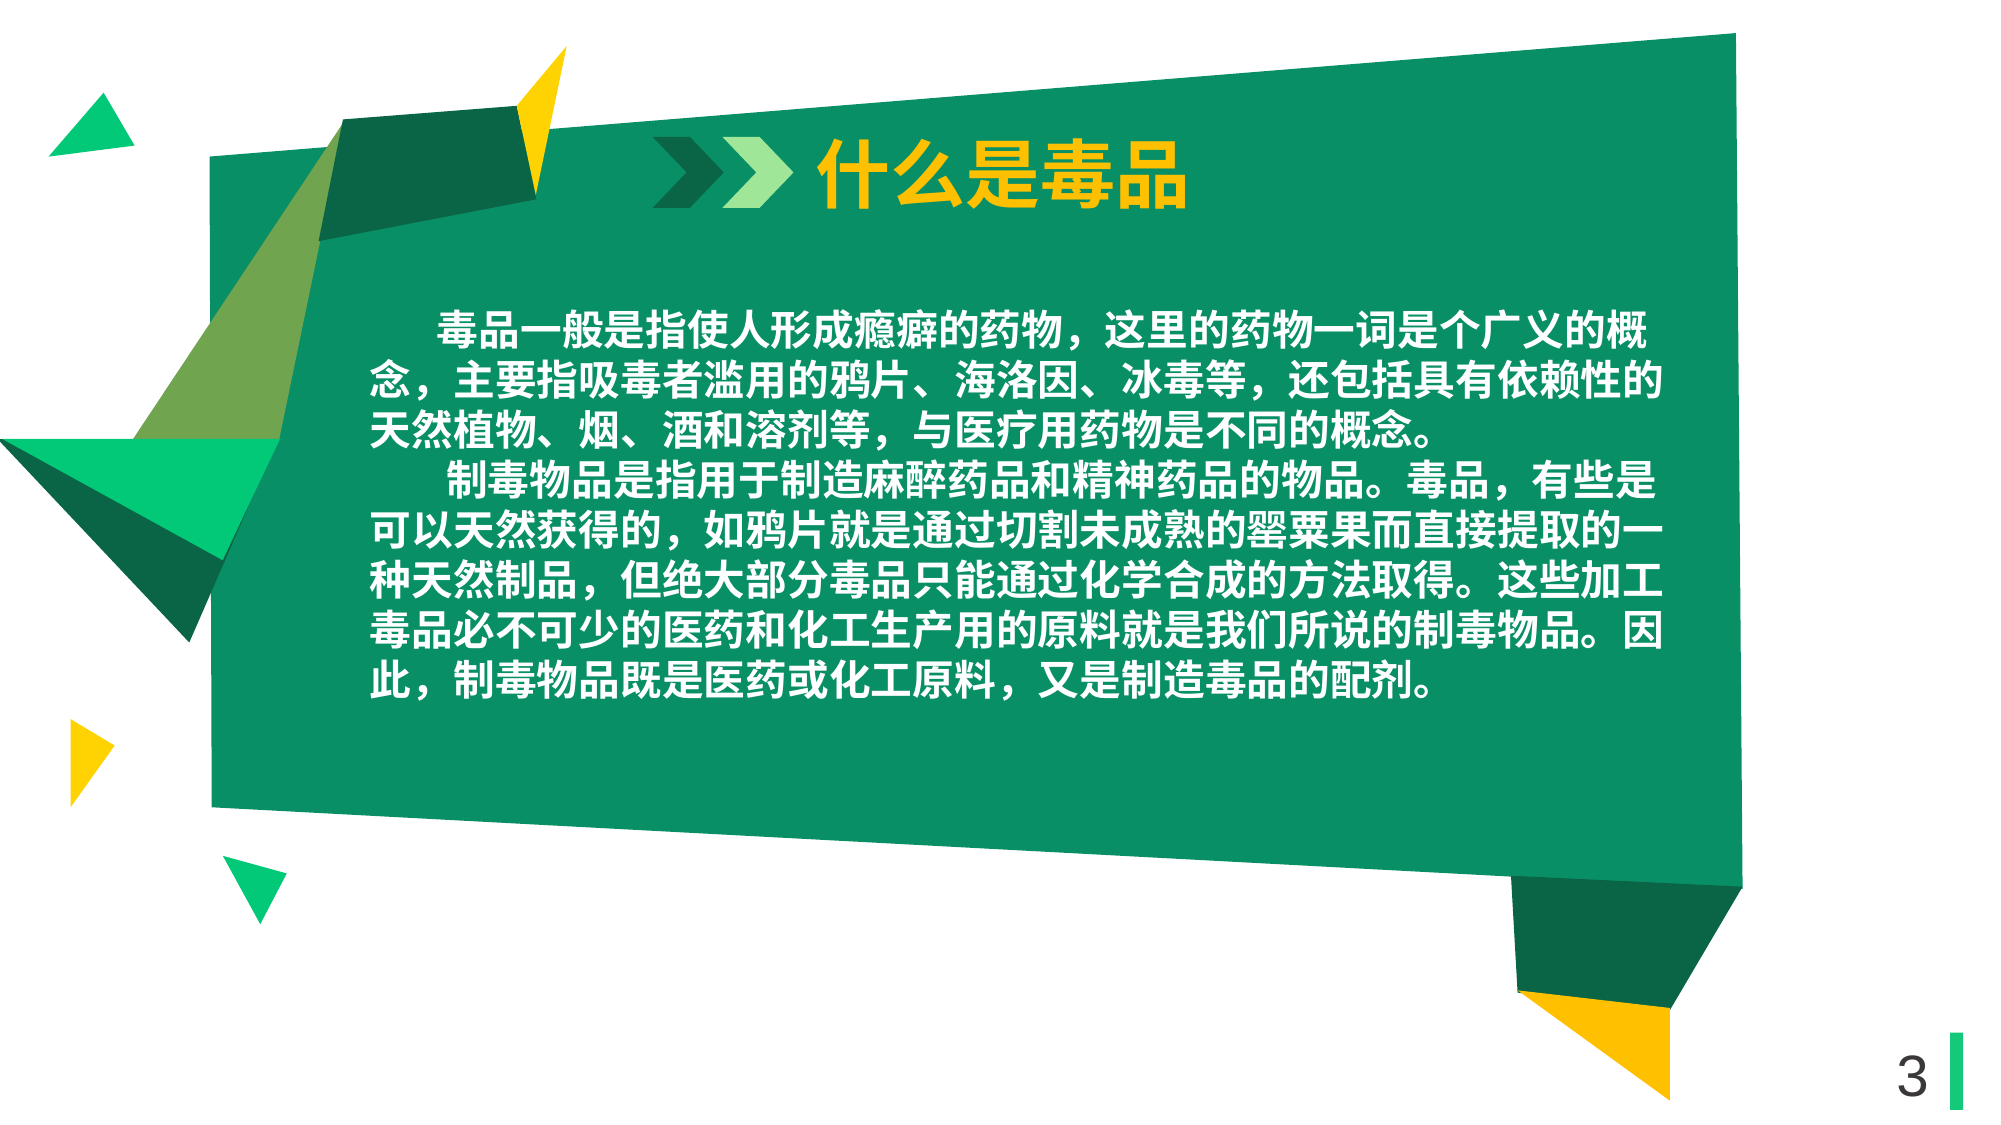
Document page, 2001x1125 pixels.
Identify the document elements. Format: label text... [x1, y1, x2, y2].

slide_number 3 [1855, 1042, 1970, 1103]
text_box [209, 33, 1743, 1101]
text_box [652, 136, 794, 208]
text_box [0, 72, 591, 585]
text_box [69, 717, 117, 811]
